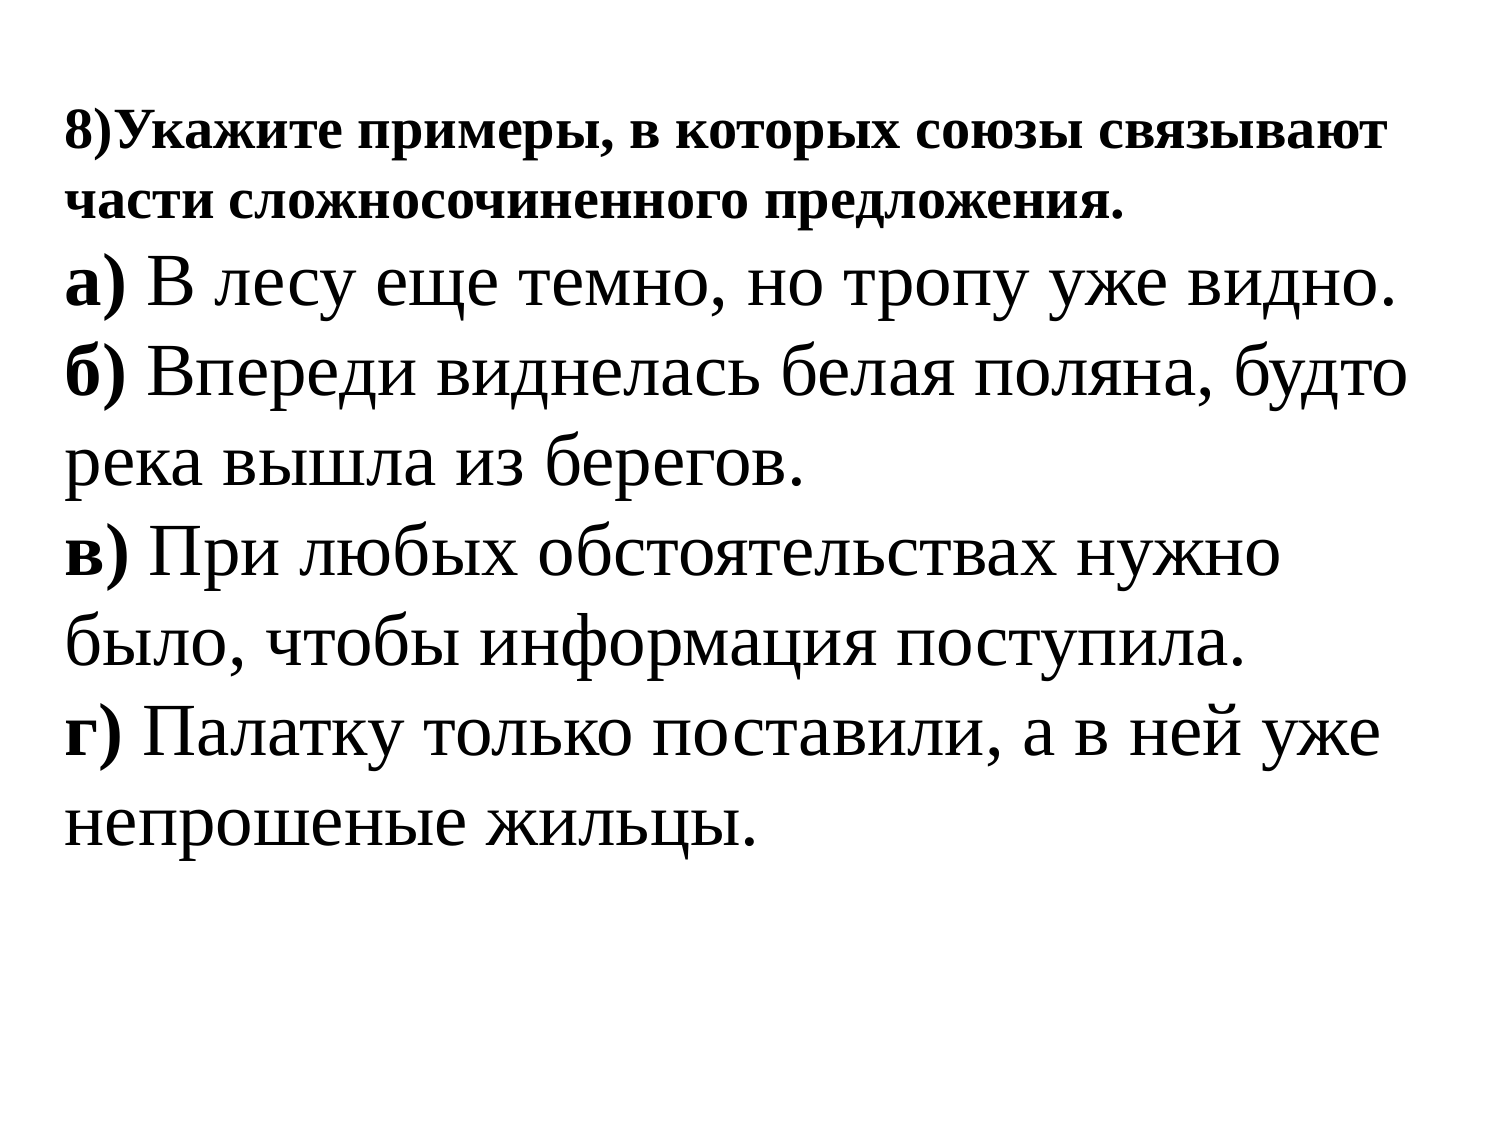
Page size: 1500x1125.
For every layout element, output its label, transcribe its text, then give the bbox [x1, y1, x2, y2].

text_box 8)Укажите примеры, в которых союзы связывают части сложносочиненного предложения. а) В лесу еще темно, но тропу уже видно. б) Впереди виднелась белая поляна, будто река вышла из берегов. в) При любых обстоятельствах нужно было, чтобы информация поступила. г) Палатку только поставили, а в ней уже непрошеные жильцы. [50, 83, 1438, 868]
